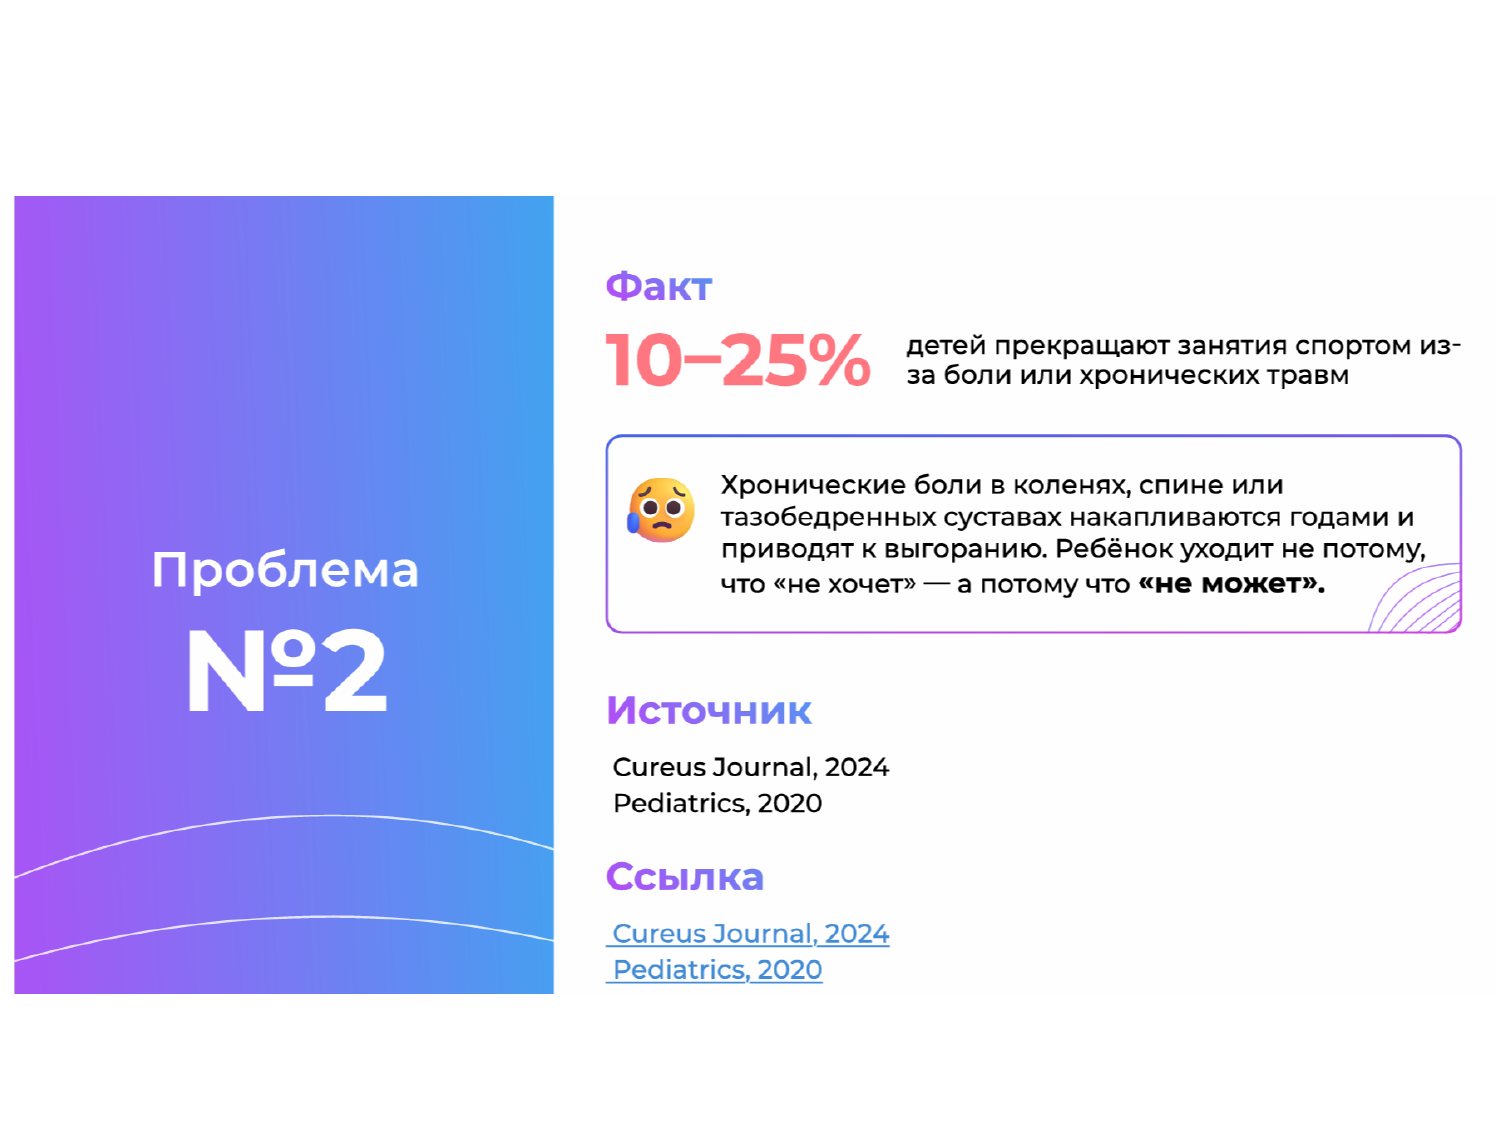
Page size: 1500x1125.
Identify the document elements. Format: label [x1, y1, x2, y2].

picture [14, 196, 1497, 994]
